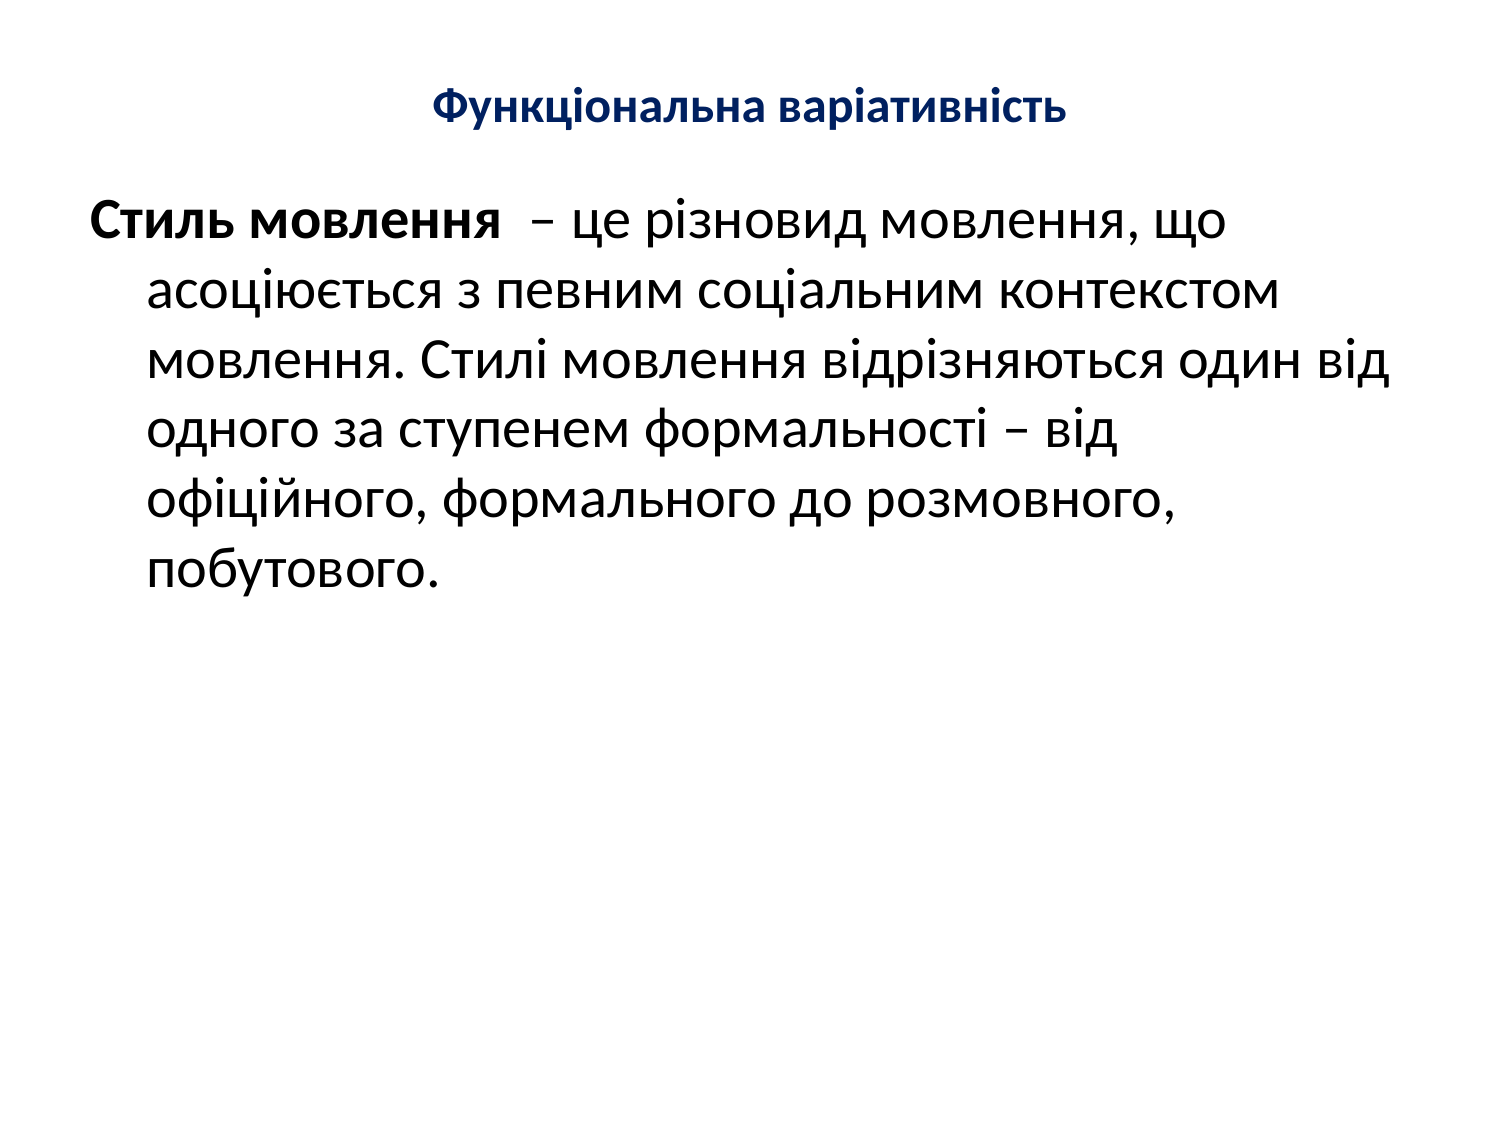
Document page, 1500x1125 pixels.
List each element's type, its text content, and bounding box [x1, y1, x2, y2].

list Стиль мовлення – це різновид мовлення, що асоціюється з певним соціальним контекстом мовлення. Стилі мовлення відрізняються один від одного за ступенем формальності – від офіційного, формального до розмовного, побутового. [75, 172, 1425, 1005]
title Функціональна варіативність [75, 45, 1425, 161]
